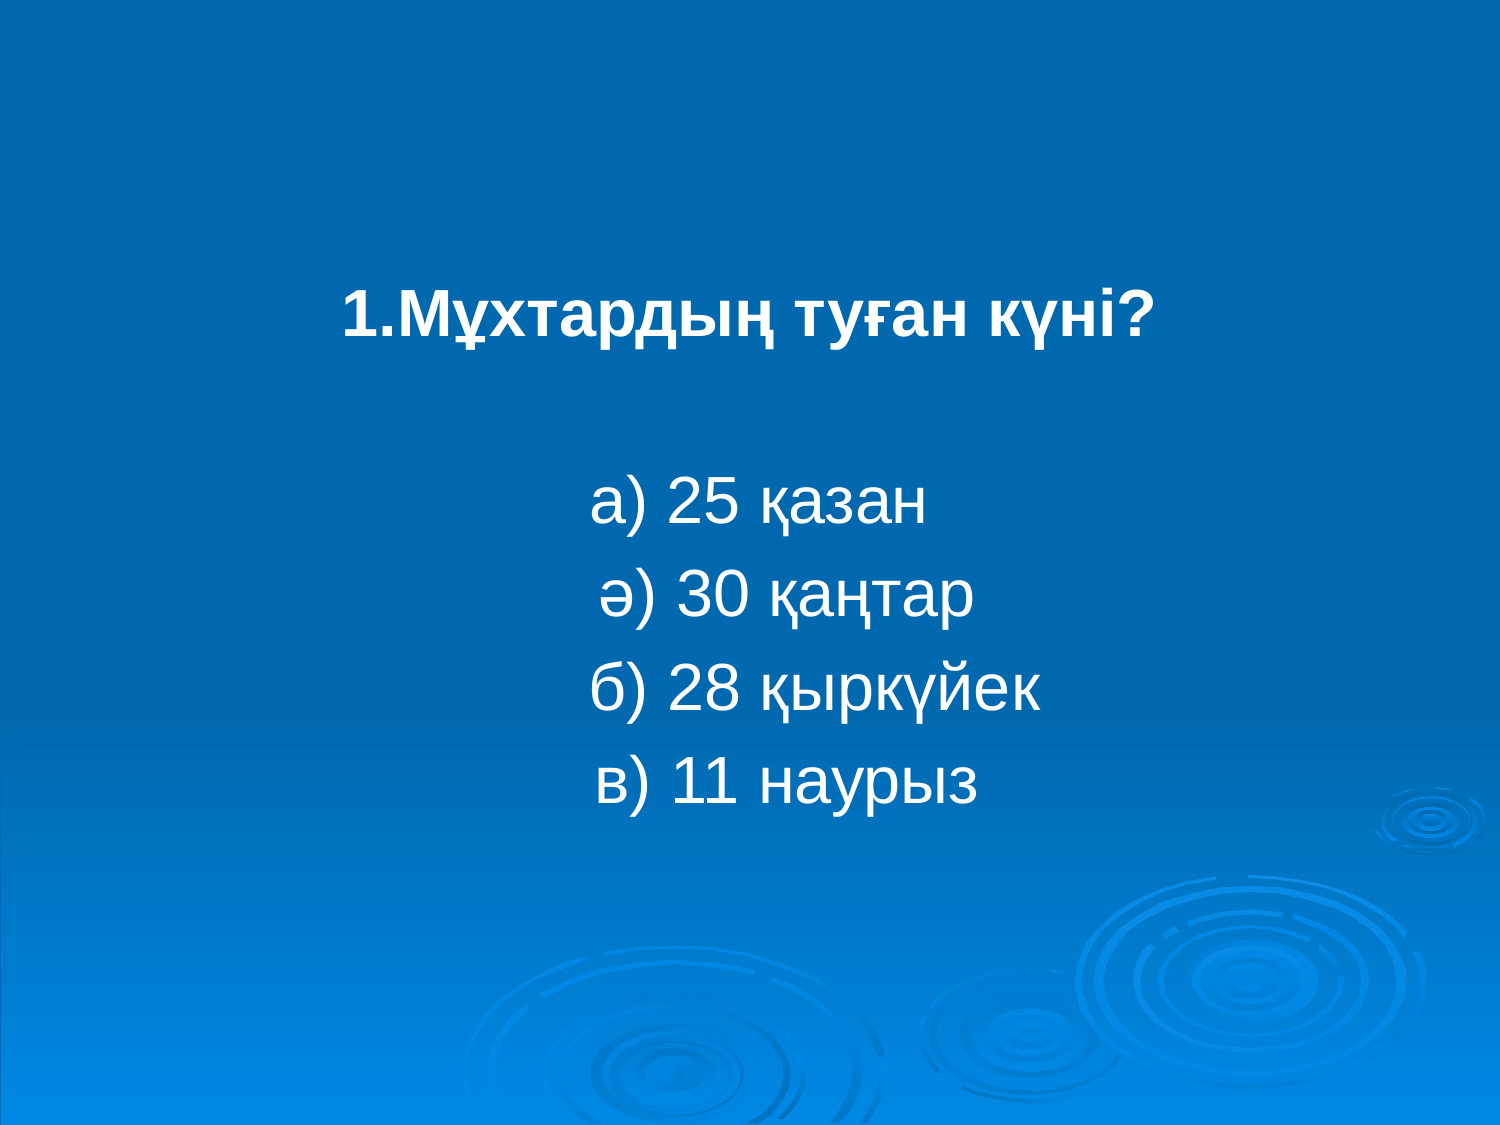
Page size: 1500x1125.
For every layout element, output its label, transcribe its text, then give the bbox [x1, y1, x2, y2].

list 1.Мұхтардың туған күні? а) 25 қазан ә) 30 қаңтар б) 28 қыркүйек в) 11 наурыз [74, 262, 1426, 1006]
